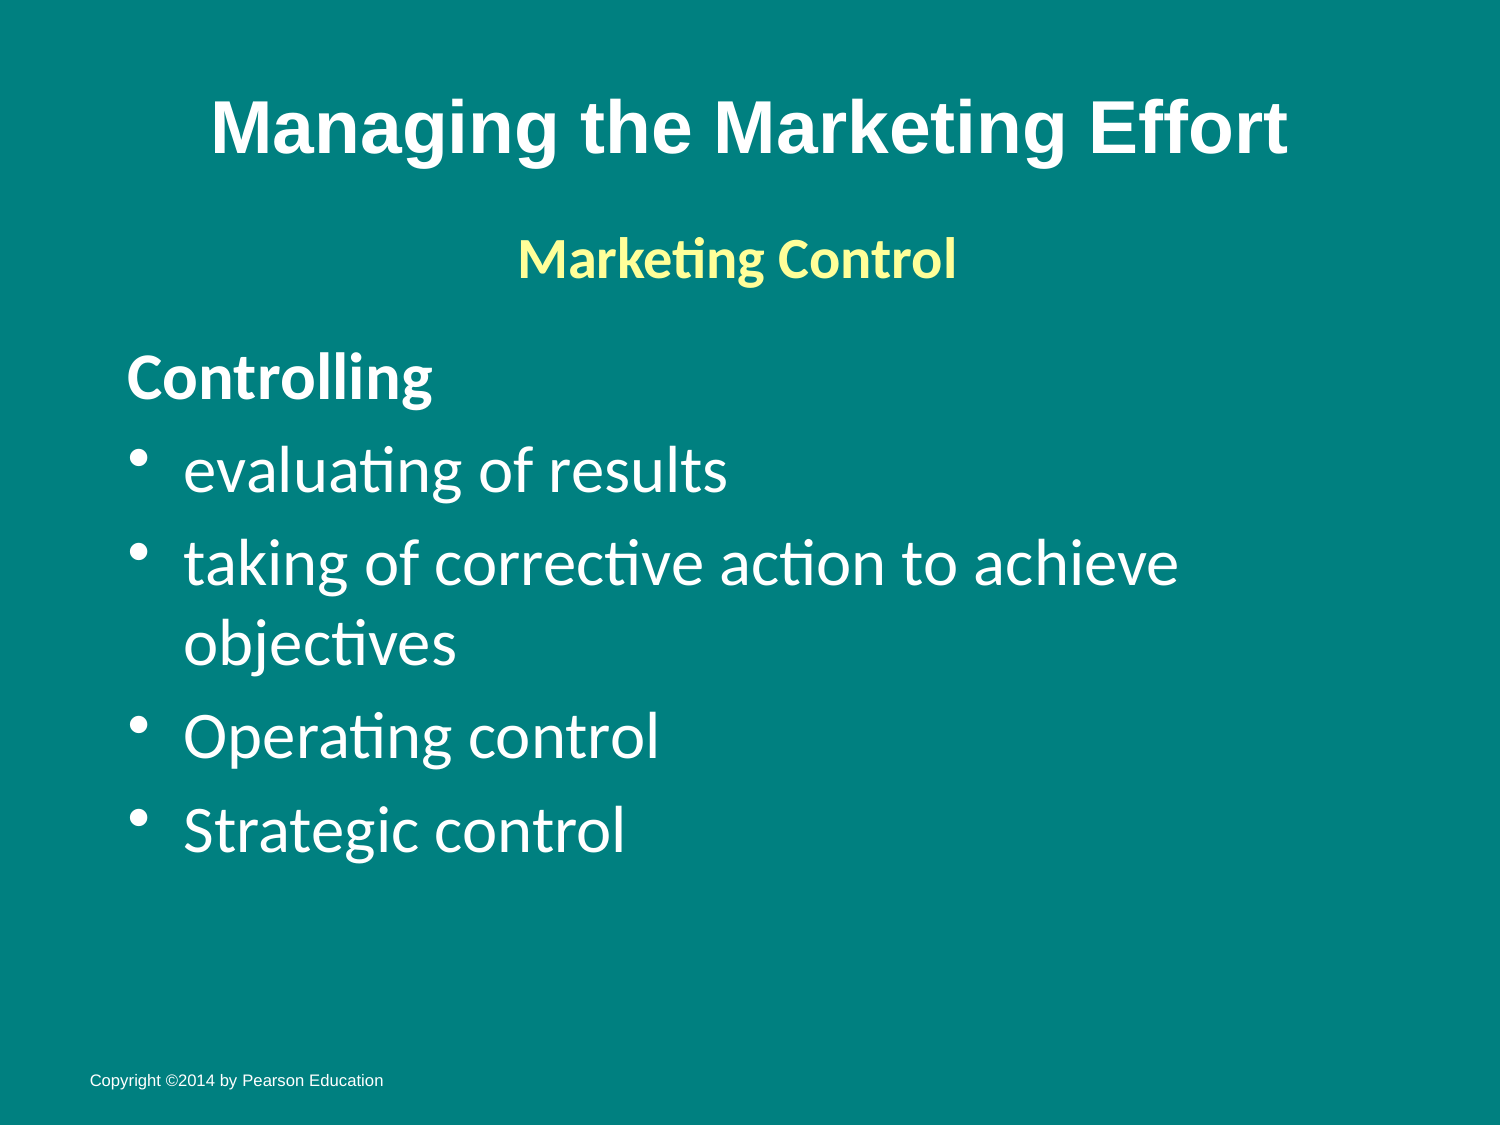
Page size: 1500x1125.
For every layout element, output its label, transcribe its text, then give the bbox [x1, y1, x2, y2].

list Controlling evaluating of results taking of corrective action to achieve objectives Operating control Strategic control [112, 324, 1388, 1001]
list Marketing Control [149, 212, 1326, 276]
text_box Copyright ©2014 by Pearson Education [74, 1062, 825, 1098]
title Managing the Marketing Effort [112, 37, 1388, 226]
